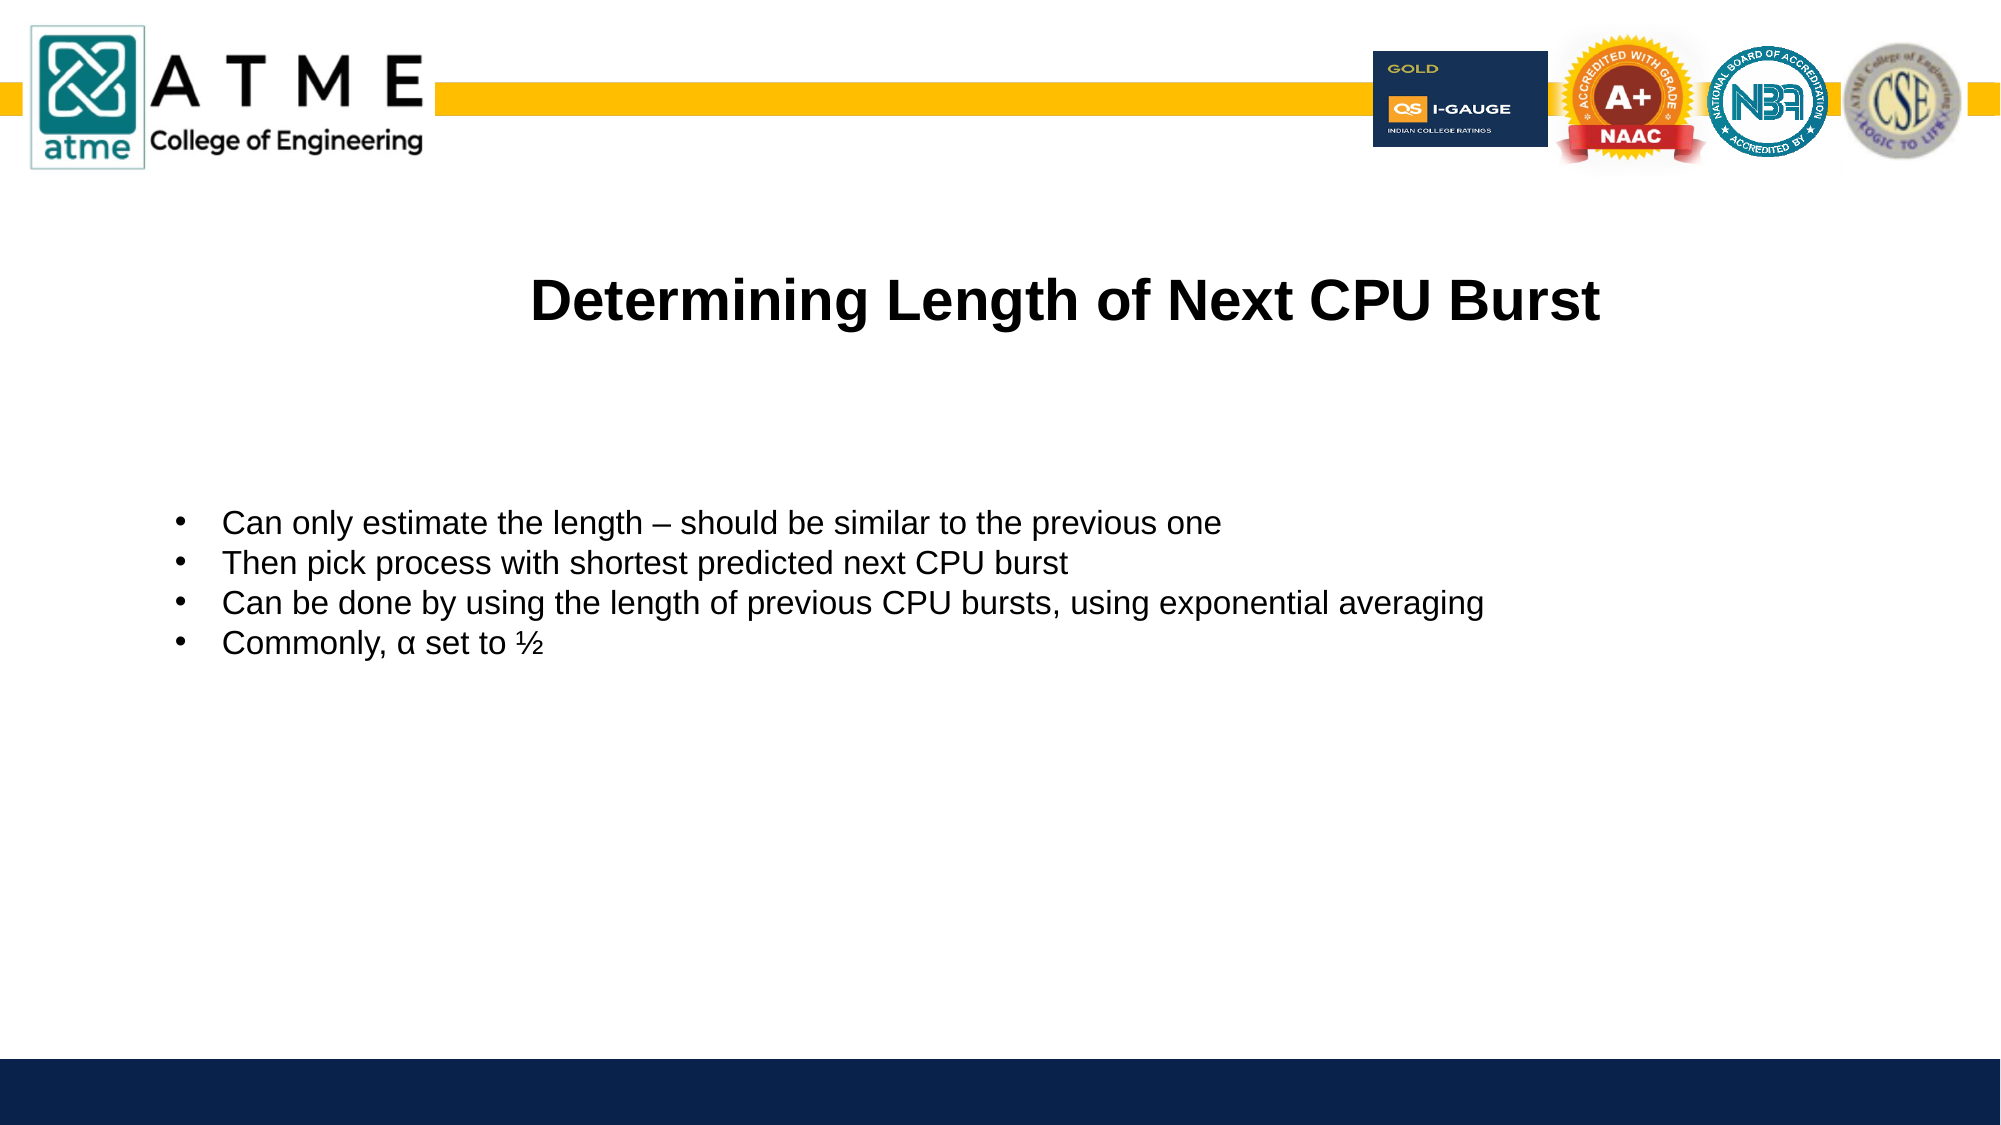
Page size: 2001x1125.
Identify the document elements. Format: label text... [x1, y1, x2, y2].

picture [22, 15, 435, 178]
text_box Determining Length of Next CPU Burst [515, 254, 1617, 340]
picture [0, 1059, 2001, 1125]
text_box Can only estimate the length – should be similar to the previous one Then pick process with shortest predicted next CPU burst Can be done by using the length of previous CPU bursts, using exponential averaging Commonly, α set to ½ [160, 493, 1502, 669]
picture [1840, 26, 1968, 176]
picture [1373, 20, 1828, 180]
